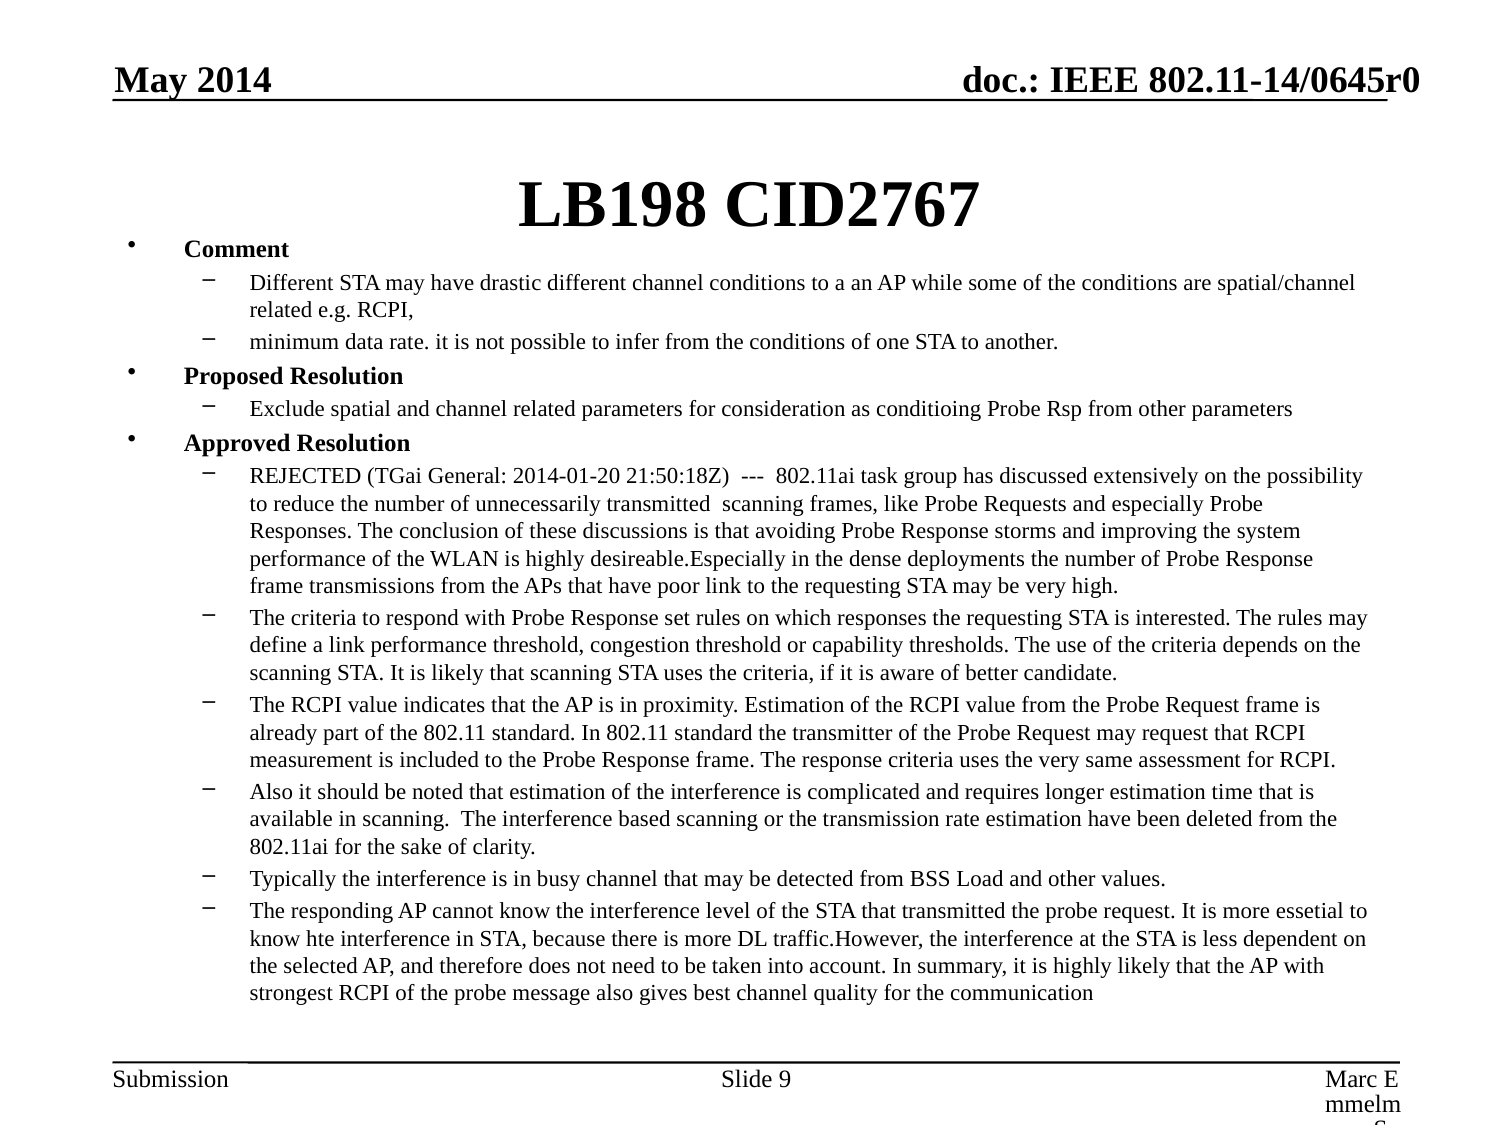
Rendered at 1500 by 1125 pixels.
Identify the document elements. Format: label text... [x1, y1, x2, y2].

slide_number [114, 54, 290, 101]
title LB198 CID2767 [112, 112, 1388, 224]
list Comment Different STA may have drastic different channel conditions to a an AP while some of the conditions are spatial/channel related e.g. RCPI, minimum data rate. it is not possible to infer from the conditions of one STA to another. Proposed Resolution Exclude spatial and channel related parameters for consideration as conditioing Probe Rsp from other parameters Approved Resolution REJECTED (TGai General: 2014-01-20 21:50:18Z) --- 802.11ai task group has discussed extensively on the possibility to reduce the number of unnecessarily transmitted scanning frames, like Probe Requests and especially Probe Responses. The conclusion of these discussions is that avoiding Probe Response storms and improving the system performance of the WLAN is highly desireable.Especially in the dense deployments the number of Probe Response frame transmissions from the APs that have poor link to the requesting STA may be very high. The criteria to respond with Probe Response set rules on which responses the requesting STA is interested. The rules may define a link performance threshold, congestion threshold or capability thresholds. The use of the criteria depends on the scanning STA. It is likely that scanning STA uses the criteria, if it is aware of better candidate. The RCPI value indicates that the AP is in proximity. Estimation of the RCPI value from the Probe Request frame is already part of the 802.11 standard. In 802.11 standard the transmitter of the Probe Request may request that RCPI measurement is included to the Probe Response frame. The response criteria uses the very same assessment for RCPI. Also it should be noted that estimation of the interference is complicated and requires longer estimation time that is available in scanning. The interference based scanning or the transmission rate estimation have been deleted from the 802.11ai for the sake of clarity. Typically the interference is in busy channel that may be detected from BSS Load and other values. The responding AP cannot know the interference level of the STA that transmitted the probe request. It is more essetial to know hte interference in STA, because there is more DL traffic.However, the interference at the STA is less dependent on the selected AP, and therefore does not need to be taken into account. In summary, it is highly likely that the AP with strongest RCPI of the probe message also gives best channel quality for the communication [112, 224, 1388, 901]
footer Marc Emmelmann, Self [1324, 1061, 1402, 1093]
slide_number Slide 9 [712, 1061, 800, 1093]
